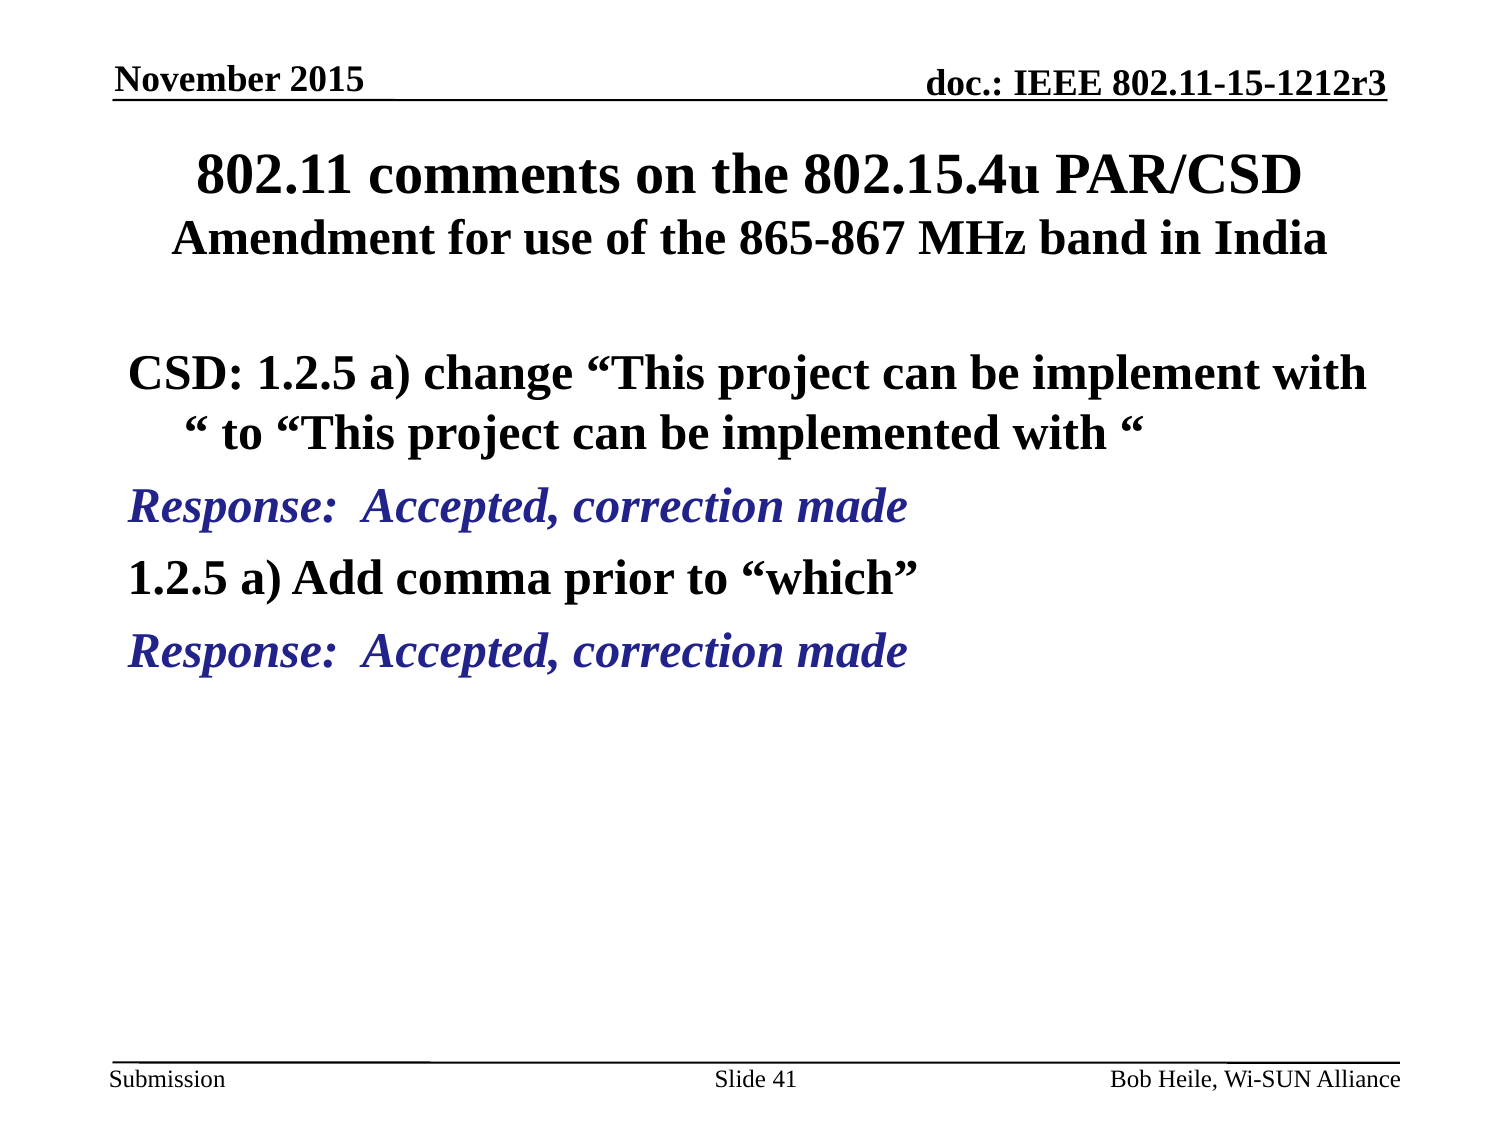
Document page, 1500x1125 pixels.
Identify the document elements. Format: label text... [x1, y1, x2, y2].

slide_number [114, 54, 423, 100]
footer Bob Heile, Wi-SUN Alliance [878, 1061, 1402, 1093]
slide_number Slide 41 [712, 1061, 800, 1123]
title 802.11 comments on the 802.15.4u PAR/CSD Amendment for use of the 865-867 MHz band in India [112, 112, 1388, 288]
list CSD: 1.2.5 a) change “This project can be implement with “ to “This project can be implemented with “ Response: Accepted, correction made 1.2.5 a) Add comma prior to “which” Response: Accepted, correction made [112, 331, 1388, 1008]
